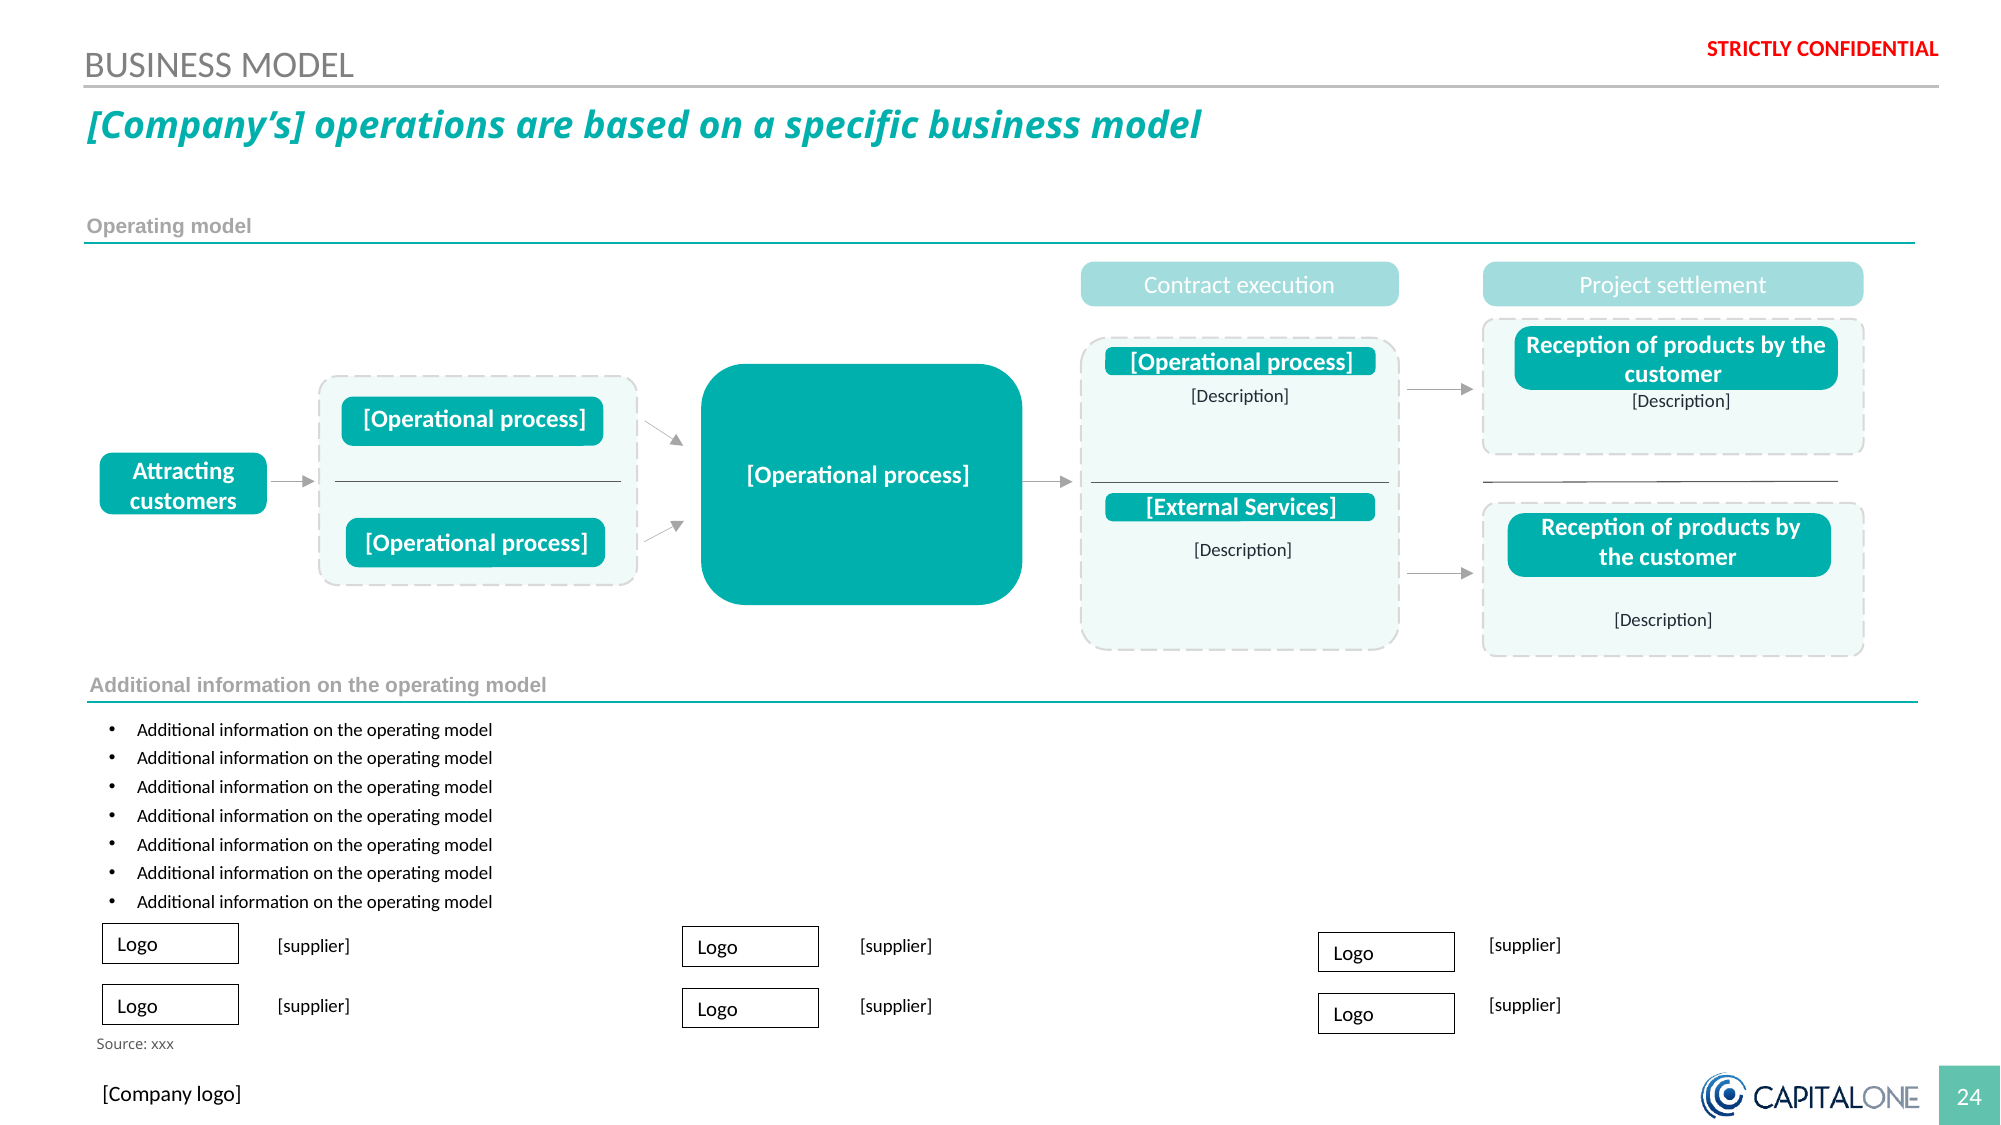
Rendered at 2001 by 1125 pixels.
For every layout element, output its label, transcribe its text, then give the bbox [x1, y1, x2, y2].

text_box [Description] [1081, 376, 1399, 414]
text_box BUSINESS MODEL [69, 30, 1900, 70]
text_box [1481, 416, 1865, 456]
text_box [1079, 350, 1400, 651]
text_box Reception of products by the customer [1513, 325, 1840, 391]
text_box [644, 420, 684, 446]
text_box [187, 924, 2000, 1026]
text_box Logo [102, 984, 187, 1025]
text_box Project settlement [1481, 260, 1865, 308]
text_box [1481, 317, 1865, 388]
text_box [1084, 337, 1400, 384]
text_box [Company’s] operations are based on a specific business model [87, 101, 1940, 147]
text_box Additional information on the operating model [89, 663, 913, 701]
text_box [644, 520, 684, 542]
text_box [Description] [1084, 530, 1402, 568]
text_box Contract execution [1079, 260, 1400, 308]
text_box Source: xxx [81, 1029, 1454, 1065]
text_box Logo [1318, 1026, 1455, 1034]
text_box [1481, 501, 1865, 658]
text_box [679, 363, 1037, 605]
text_box Logo [102, 923, 239, 964]
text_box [341, 395, 606, 446]
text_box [1507, 503, 1832, 580]
text_box Additional information on the operating model Additional information on the operating model Additional information on the operating model Additional information on the operating model Additional information on the operating model Additional information on the operating model Additional information on the operating model [89, 772, 1914, 886]
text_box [345, 517, 609, 568]
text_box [99, 447, 267, 524]
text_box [1105, 483, 1376, 529]
picture [1700, 1066, 1933, 1125]
text_box [Description] [1468, 600, 1859, 638]
text_box [Description] [1482, 381, 1880, 419]
text_box [318, 375, 639, 587]
text_box Operating model [86, 204, 910, 242]
